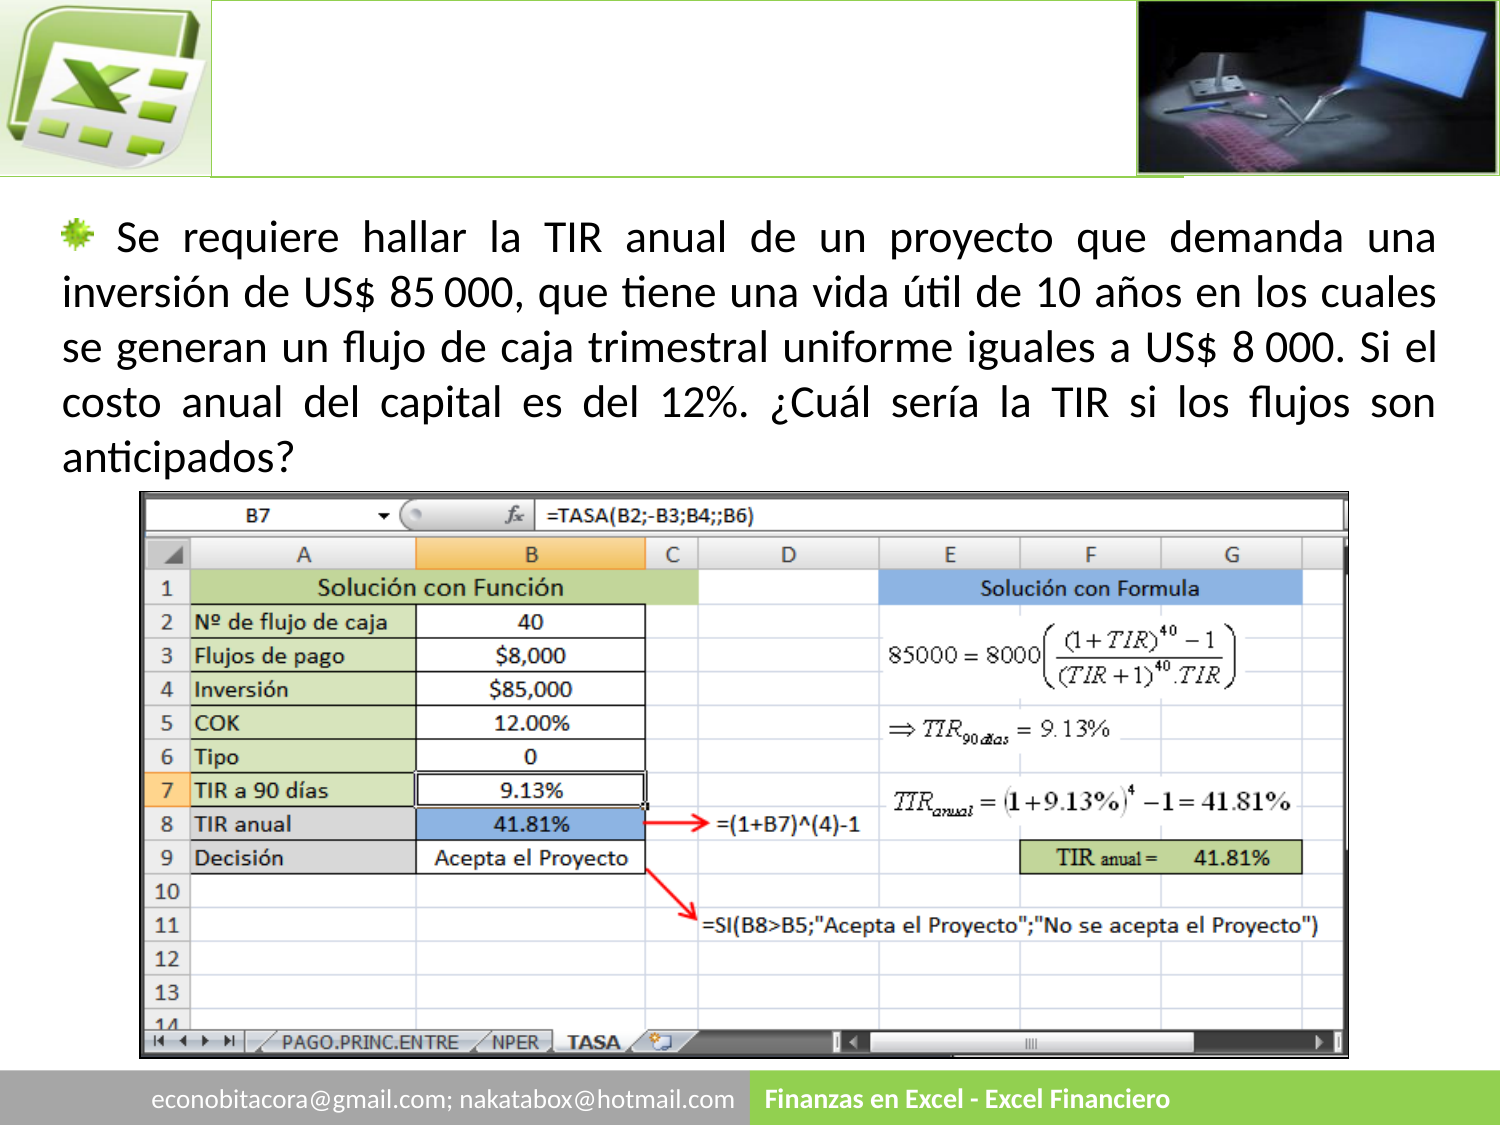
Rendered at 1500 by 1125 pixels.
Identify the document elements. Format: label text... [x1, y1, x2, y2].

picture [140, 491, 1348, 1058]
text_box Se requiere hallar la TIR anual de un proyecto que demanda una inversión de US$ 85 000, que tiene una vida útil de 10 años en los cuales se generan un flujo de caja trimestral uniforme iguales a US$ 8 000. Si el costo anual del capital es del 12%. ¿Cuál sería la TIR si los flujos son anticipados? [46, 199, 1454, 493]
text_box Finanzas en Excel - Excel Financiero [749, 1070, 1500, 1125]
picture [1136, 0, 1500, 177]
text_box econobitacora@gmail.com; nakatabox@hotmail.com [0, 1070, 749, 1125]
picture [61, 218, 94, 251]
text_box [212, 0, 1134, 178]
picture [0, 0, 212, 177]
